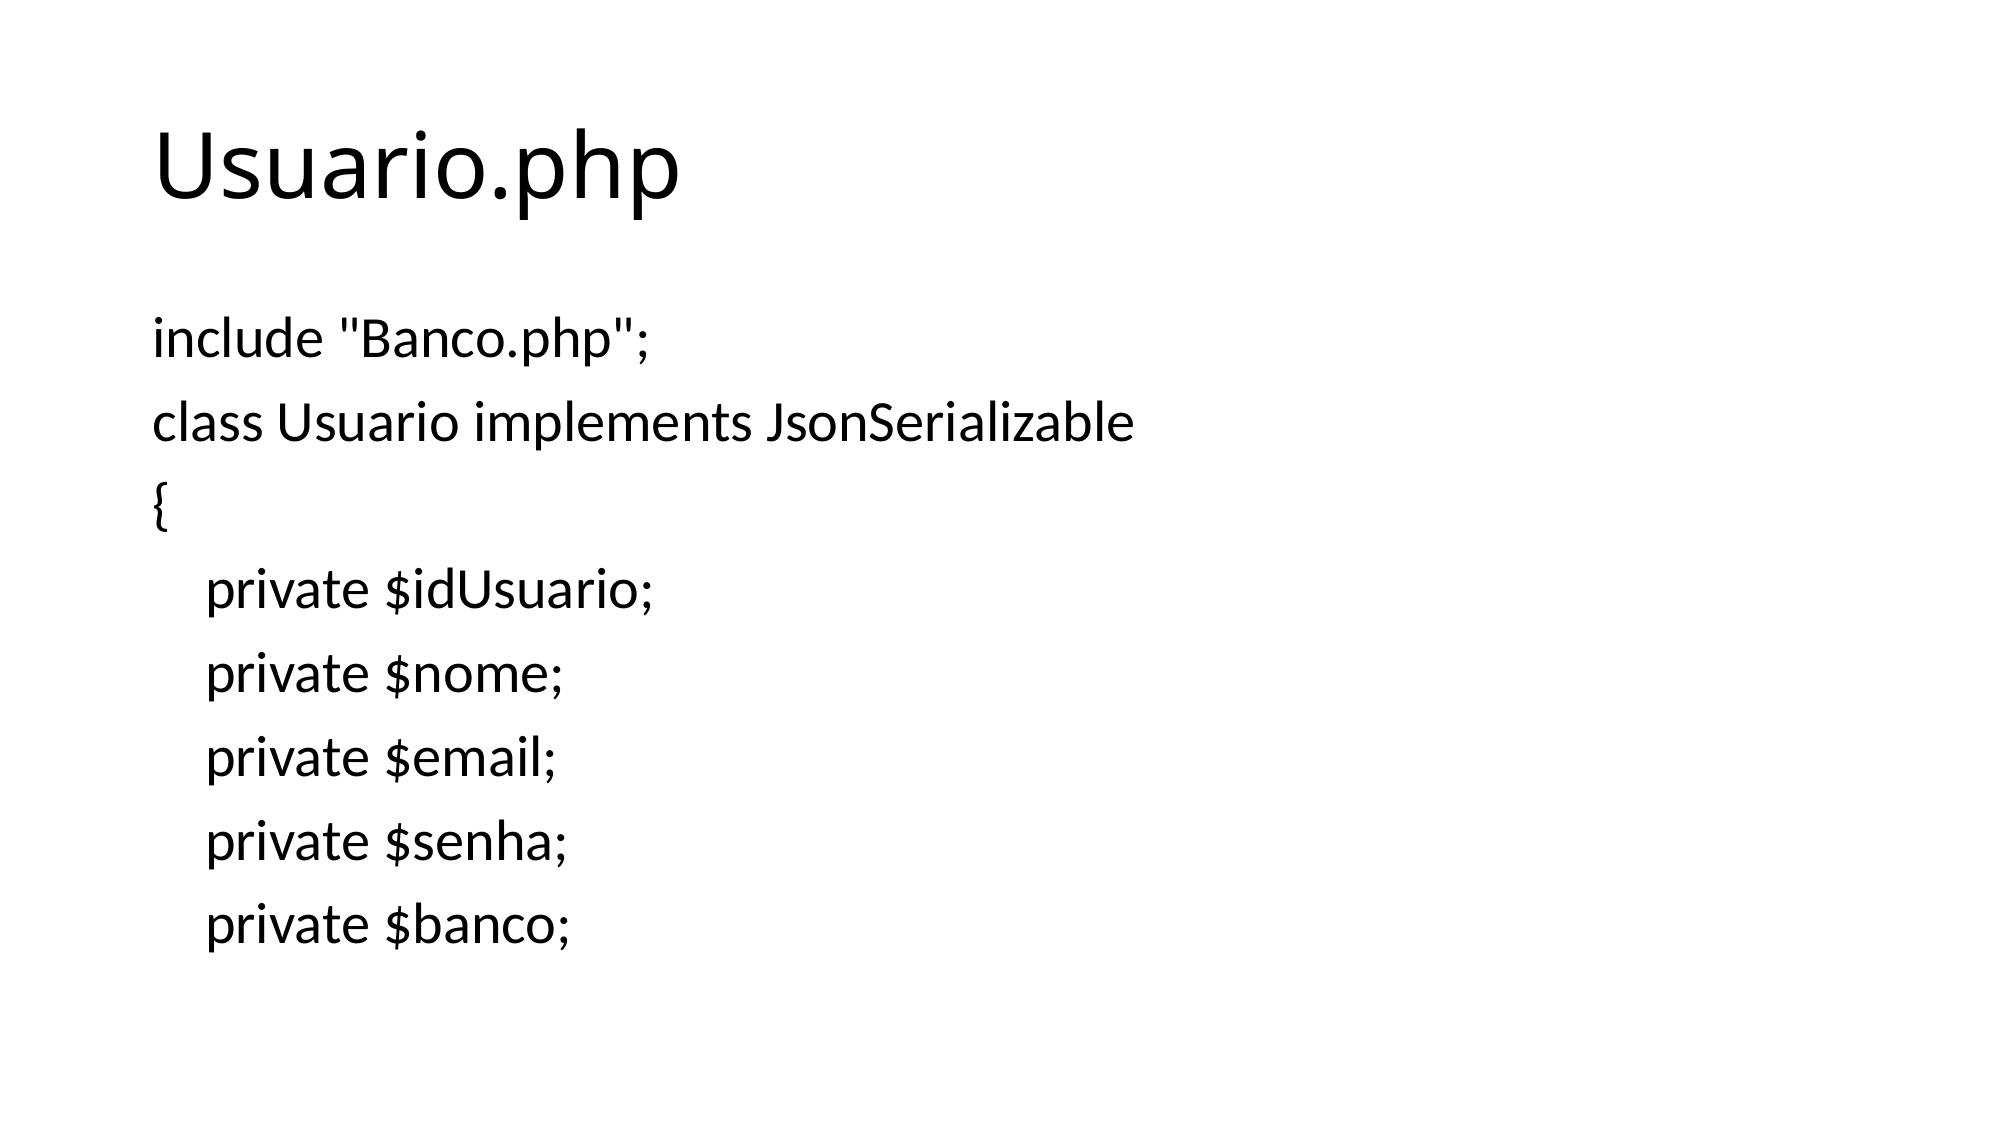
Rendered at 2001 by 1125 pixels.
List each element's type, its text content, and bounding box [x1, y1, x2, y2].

list include "Banco.php"; class Usuario implements JsonSerializable { private $idUsuario; private $nome; private $email; private $senha; private $banco; [137, 299, 1863, 1014]
title Usuario.php [137, 59, 1863, 278]
